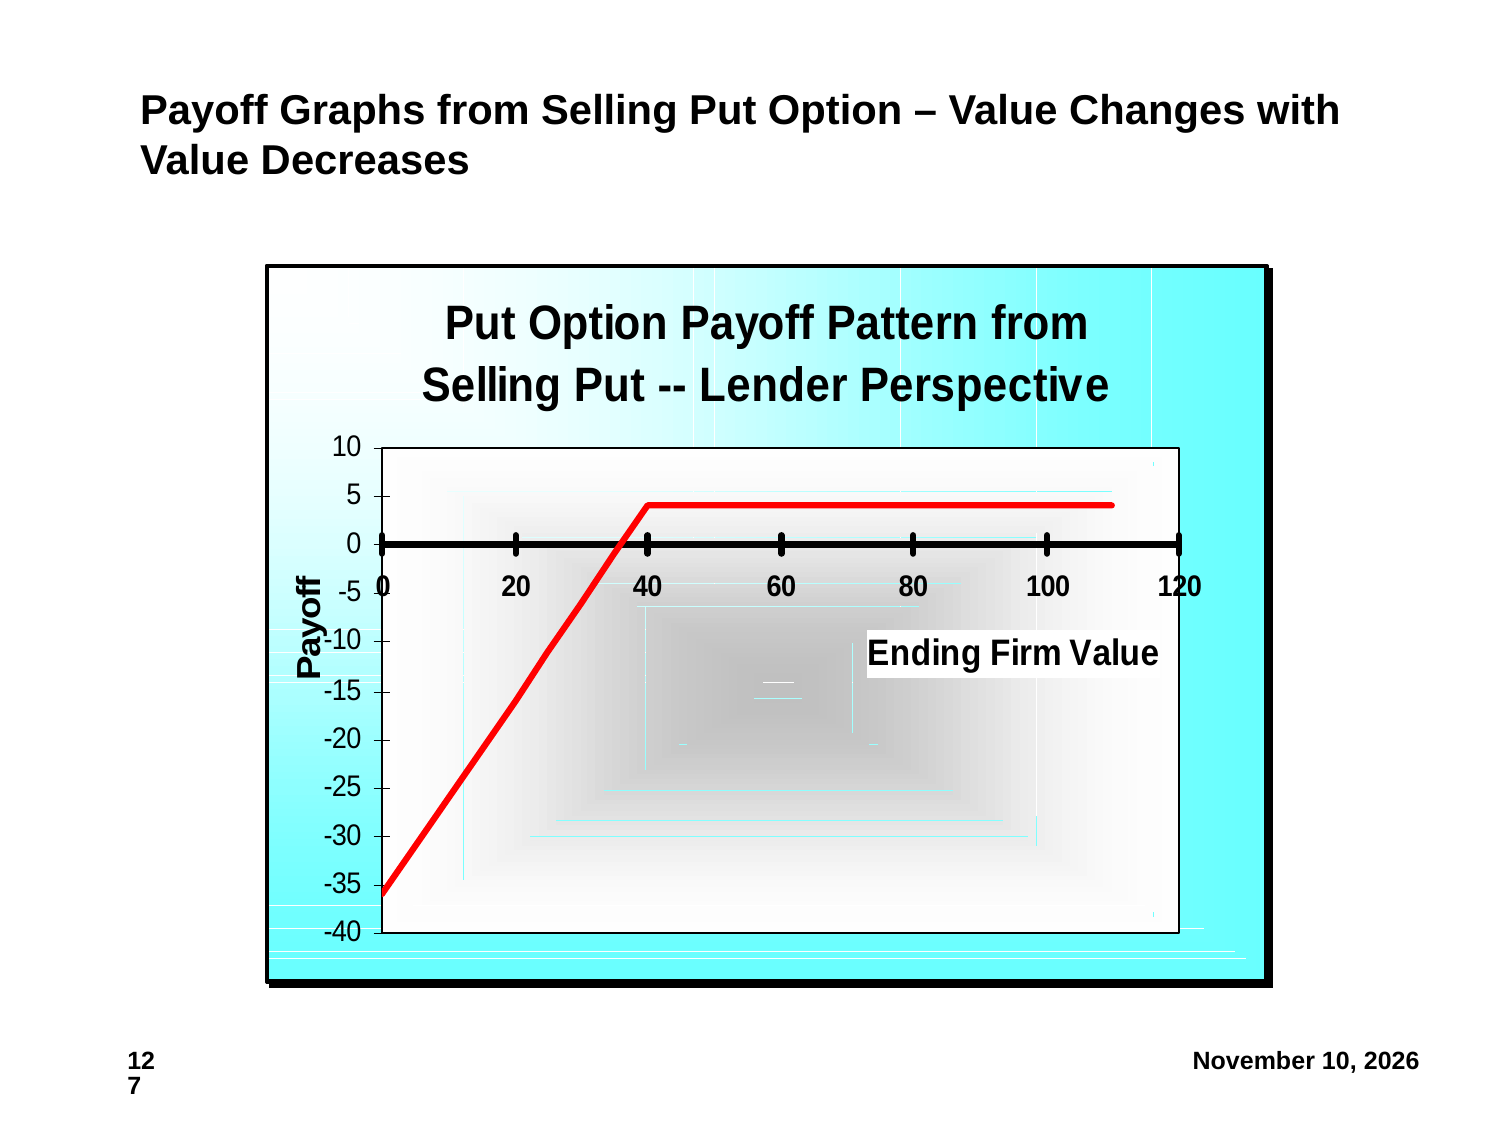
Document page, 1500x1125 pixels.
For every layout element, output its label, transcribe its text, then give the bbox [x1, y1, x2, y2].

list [252, 249, 1286, 1001]
title Payoff Graphs from Selling Put Option – Value Changes with Value Decreases [124, 74, 1376, 226]
